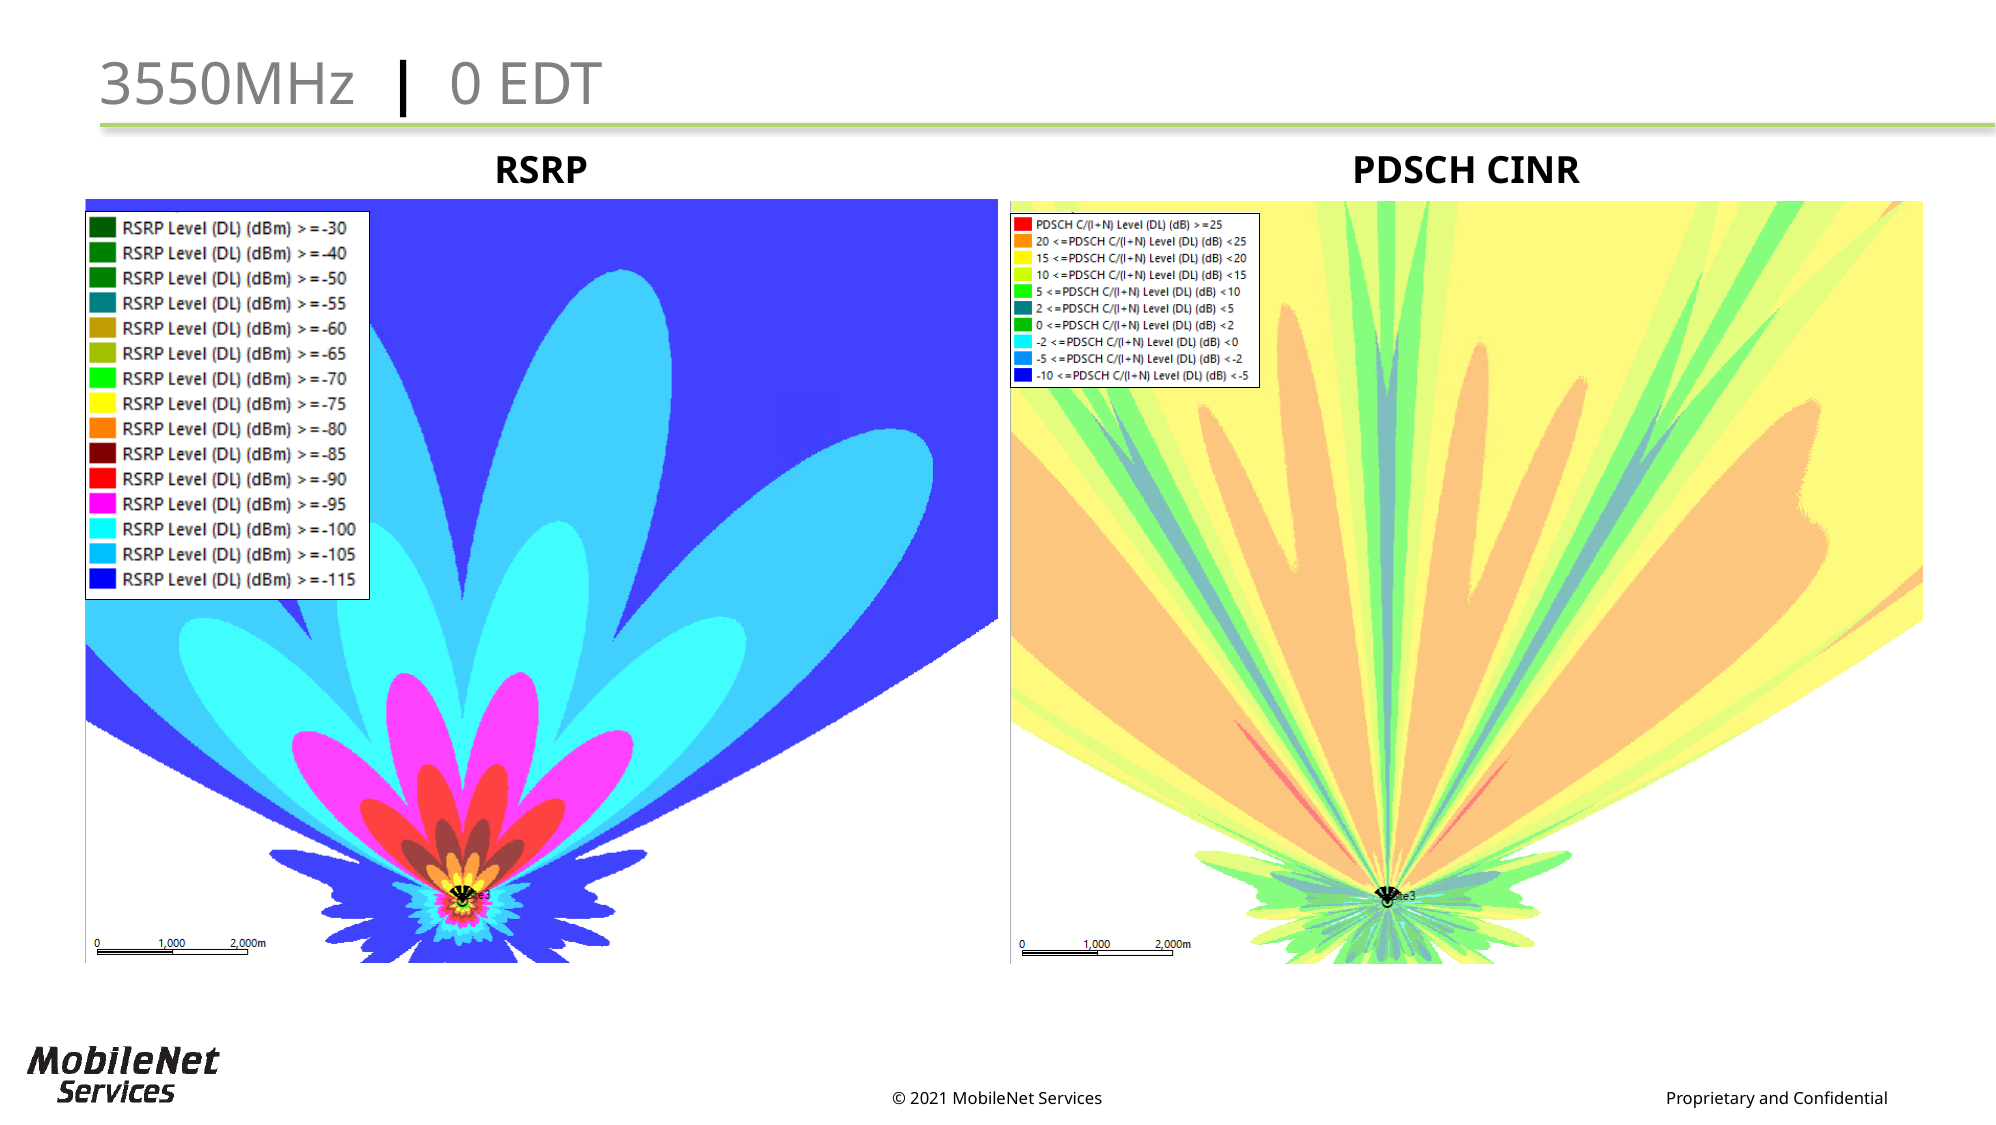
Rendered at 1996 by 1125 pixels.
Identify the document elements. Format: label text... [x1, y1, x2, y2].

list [84, 199, 998, 963]
text_box PDSCH CINR [1337, 138, 1596, 199]
picture [1009, 212, 1260, 389]
picture [19, 1037, 226, 1113]
title 3550MHz | 0 EDT [85, 0, 1881, 175]
picture [84, 211, 370, 600]
text_box RSRP [479, 138, 603, 198]
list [1009, 200, 1923, 964]
